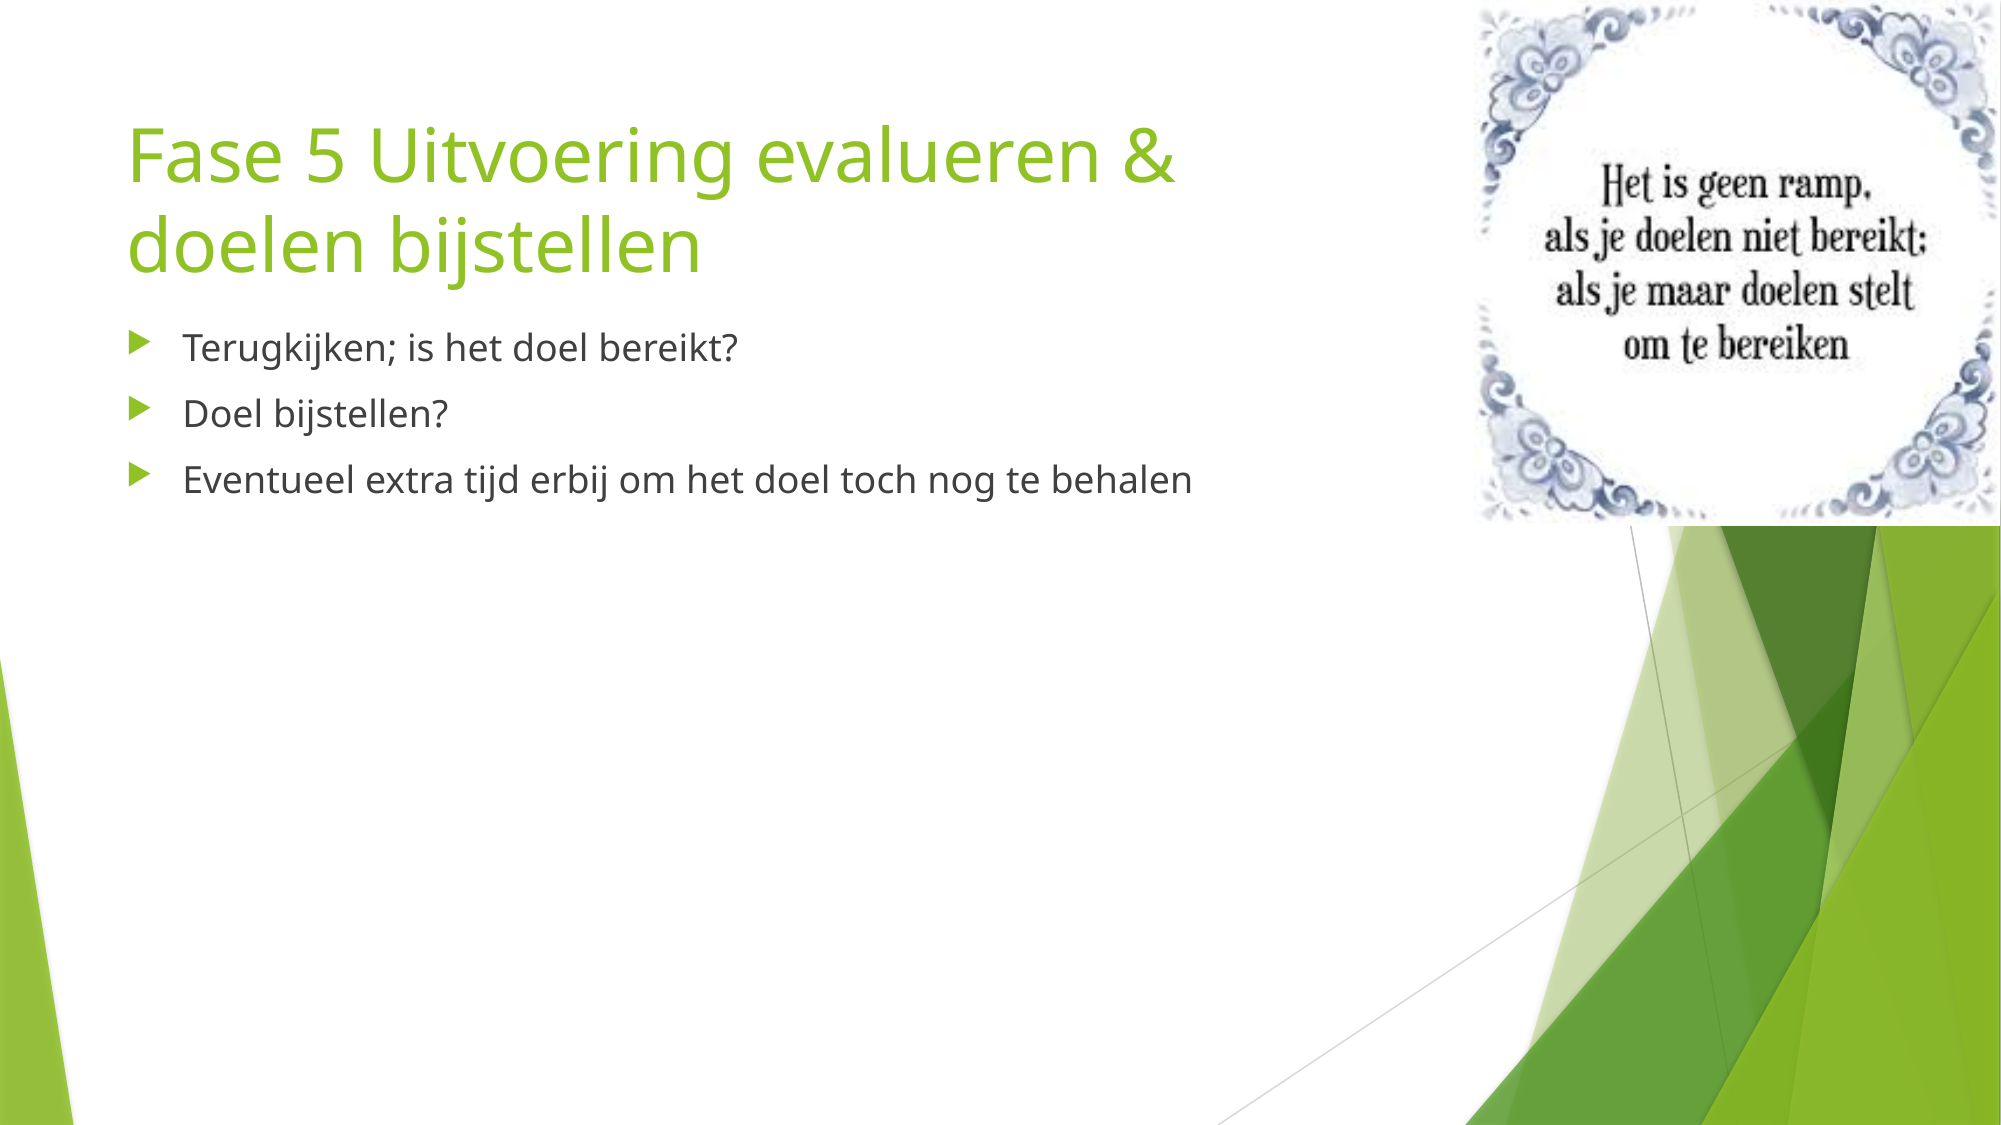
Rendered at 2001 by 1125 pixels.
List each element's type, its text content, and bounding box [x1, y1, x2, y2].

list Terugkijken; is het doel bereikt? Doel bijstellen? Eventueel extra tijd erbij om het doel toch nog te behalen [111, 316, 1522, 954]
title Fase 5 Uitvoering evalueren & doelen bijstellen [111, 99, 1468, 316]
picture [1473, 0, 2000, 527]
